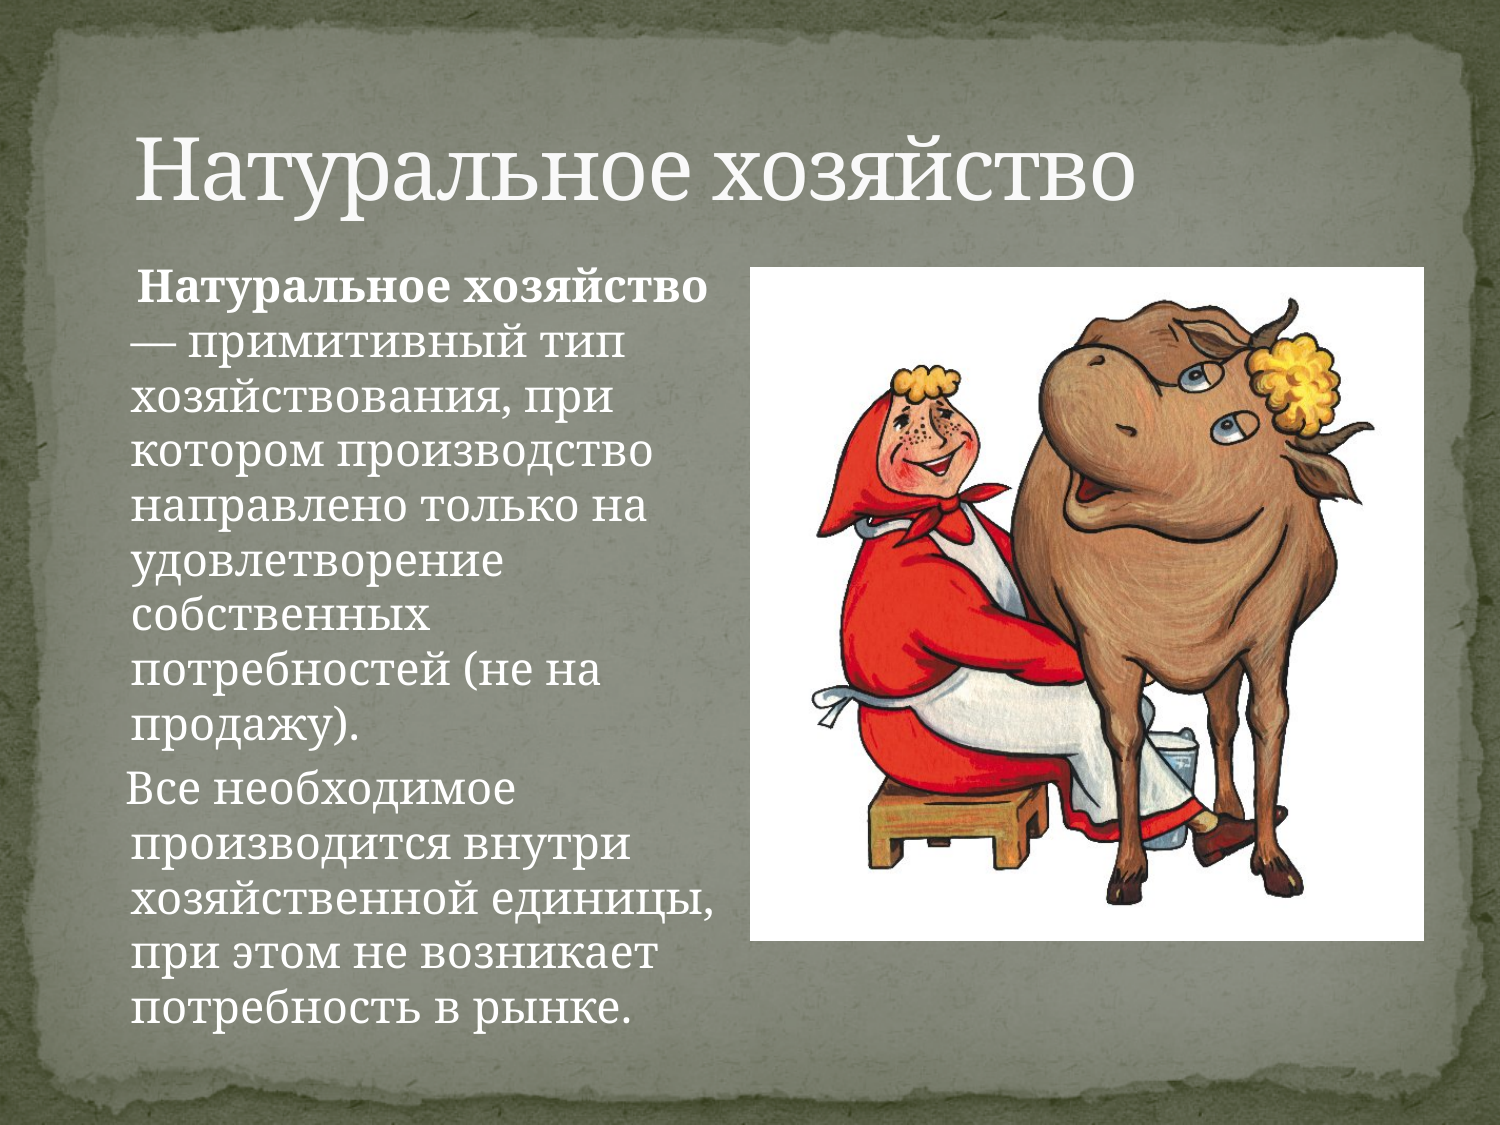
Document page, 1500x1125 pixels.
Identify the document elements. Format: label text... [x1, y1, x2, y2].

title Натуральное хозяйство [74, 24, 1425, 225]
list Натуральное хозяйство — примитивный тип хозяйствования, при котором производство направлено только на удовлетворение собственных потребностей (не на продажу). Все необходимое производится внутри хозяйственной единицы, при этом не возникает потребность в рынке. [75, 249, 741, 1047]
picture [750, 267, 1424, 941]
